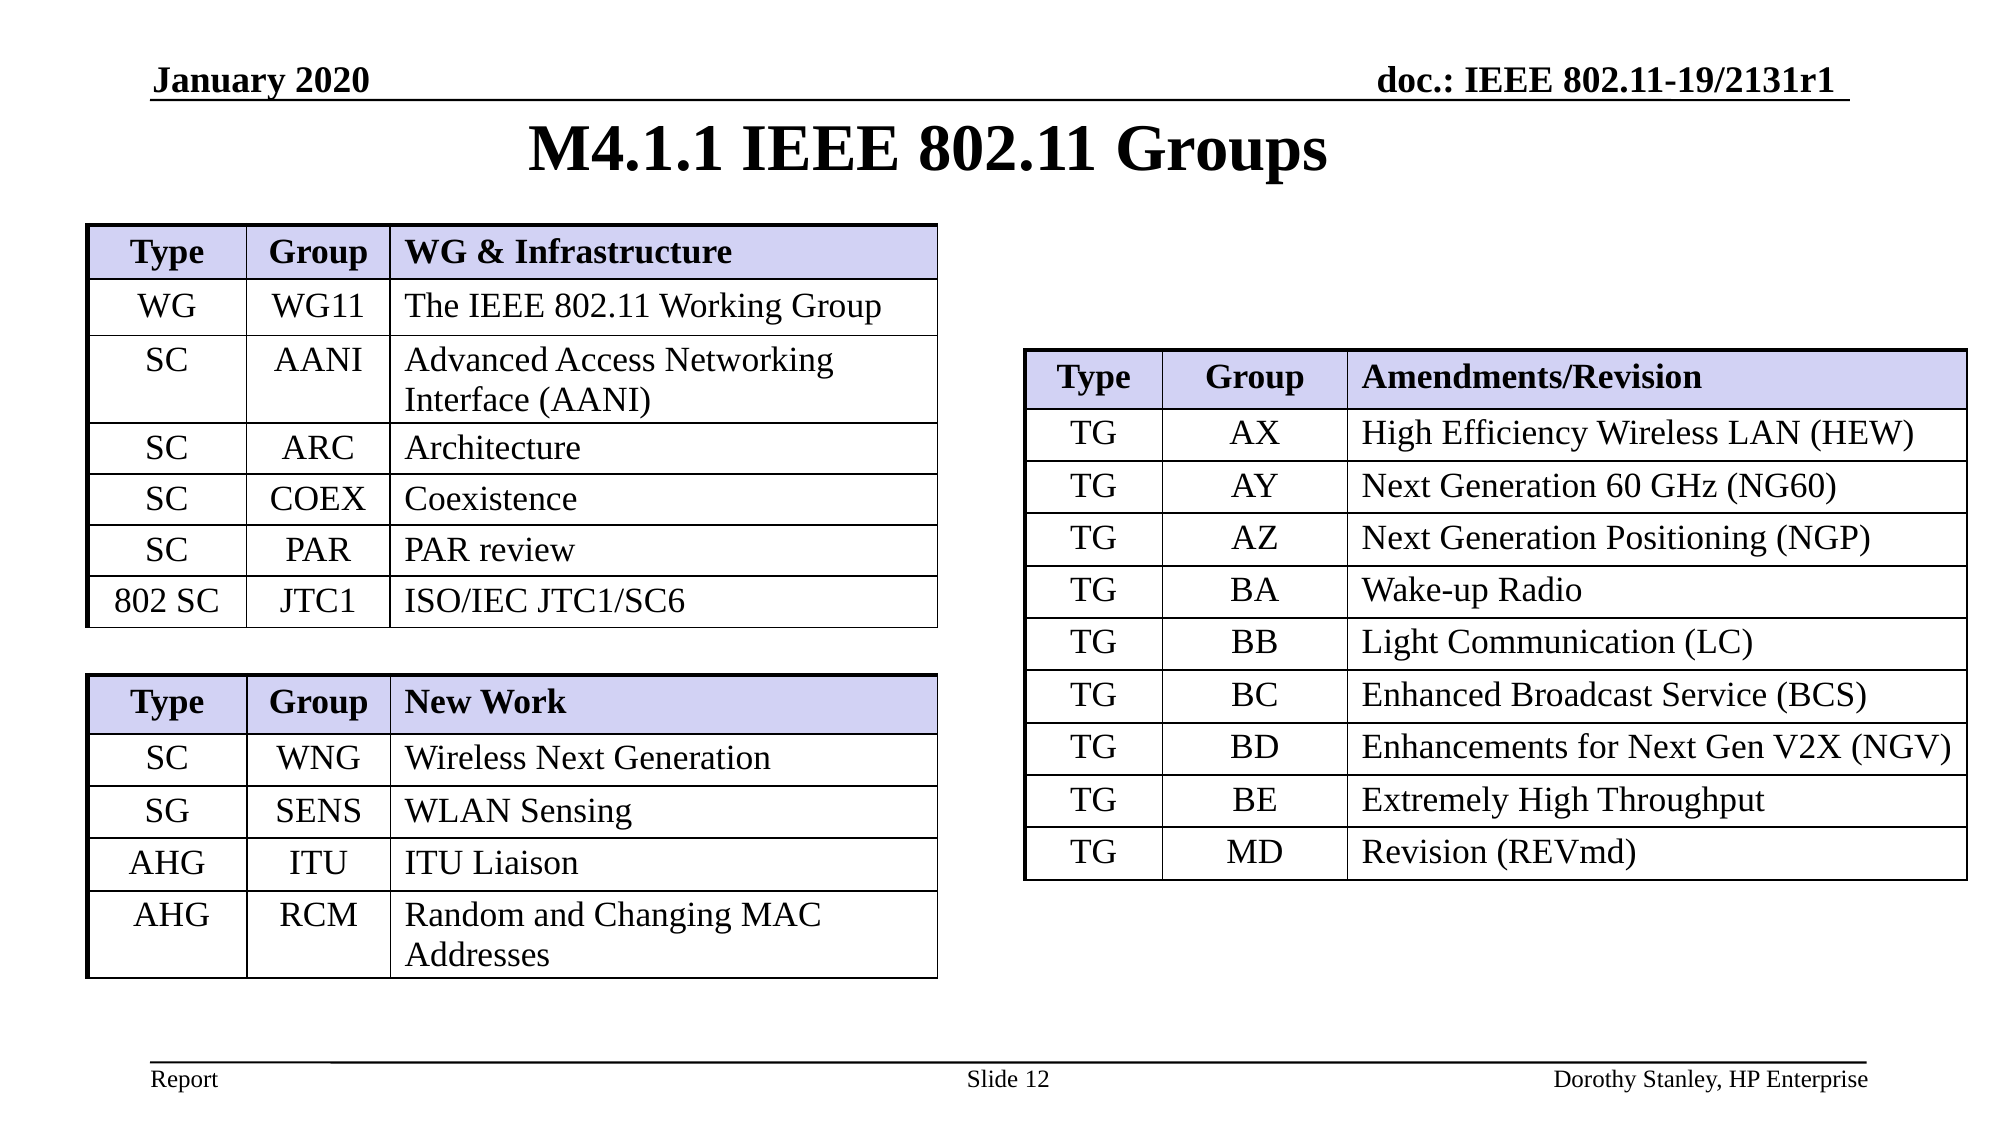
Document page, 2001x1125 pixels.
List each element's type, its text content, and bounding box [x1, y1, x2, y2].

table_cell TG [1027, 567, 1162, 617]
table_cell WG [90, 280, 246, 335]
table_cell Enhancements for Next Gen V2X (NGV) [1348, 724, 1966, 774]
table_header Group [1163, 352, 1347, 408]
table_cell AHG [90, 839, 246, 890]
table_cell AANI [247, 336, 389, 422]
table_cell ITU Liaison [391, 839, 937, 890]
table_cell RCM [248, 892, 390, 977]
table_header Group [247, 227, 389, 278]
table_cell Next Generation 60 GHz (NG60) [1348, 462, 1966, 512]
table_cell AZ [1163, 514, 1347, 565]
table_cell BA [1163, 567, 1347, 617]
table_cell Enhanced Broadcast Service (BCS) [1348, 671, 1966, 722]
table_cell BC [1163, 671, 1347, 722]
table_cell SC [90, 475, 246, 524]
table_header Type [1027, 352, 1162, 408]
table_cell TG [1027, 724, 1162, 774]
table_cell SENS [248, 787, 390, 837]
table_cell Revision (REVmd) [1348, 828, 1966, 879]
table_cell BE [1163, 776, 1347, 826]
table_cell SC [90, 526, 246, 575]
table_cell SC [90, 336, 246, 422]
table_cell TG [1027, 462, 1162, 512]
table_cell ITU [248, 839, 390, 890]
table_cell Light Communication (LC) [1348, 619, 1966, 669]
table_header Group [248, 677, 390, 733]
table_cell ARC [247, 424, 389, 473]
table_header Type [90, 227, 246, 278]
table_cell BD [1163, 724, 1347, 774]
table_cell SC [90, 735, 246, 785]
table_header Type [90, 677, 246, 733]
table_cell TG [1027, 410, 1162, 460]
table_cell WNG [248, 735, 390, 785]
table_cell 802 SC [90, 577, 246, 627]
table_cell AY [1163, 462, 1347, 512]
table_header WG & Infrastructure [391, 227, 937, 278]
table_cell TG [1027, 619, 1162, 669]
table_cell MD [1163, 828, 1347, 879]
table_cell TG [1027, 776, 1162, 826]
table_cell BB [1163, 619, 1347, 669]
table_cell Architecture [391, 424, 937, 473]
table_cell WLAN Sensing [391, 787, 937, 837]
title M4.1.1 IEEE 802.11 Groups [356, 105, 1519, 181]
table_header New Work [391, 677, 937, 733]
table_cell COEX [247, 475, 389, 524]
table_cell PAR [247, 526, 389, 575]
table_cell Wireless Next Generation [391, 735, 937, 785]
table_cell SC [90, 424, 246, 473]
table_cell Coexistence [391, 475, 937, 524]
table_cell TG [1027, 828, 1162, 879]
table_cell Extremely High Throughput [1348, 776, 1966, 826]
table_cell WG11 [247, 280, 389, 335]
table_cell Random and Changing MAC Addresses [391, 892, 937, 977]
table_cell AHG [90, 892, 246, 977]
table_cell JTC1 [247, 577, 389, 627]
table_header Amendments/Revision [1348, 352, 1966, 408]
table_cell Advanced Access Networking Interface (AANI) [391, 336, 937, 422]
table_cell Wake-up Radio [1348, 567, 1966, 617]
table_cell Next Generation Positioning (NGP) [1348, 514, 1966, 565]
table_cell The IEEE 802.11 Working Group [391, 280, 937, 335]
slide_number Slide 12 [964, 1061, 1053, 1093]
table_cell AX [1163, 410, 1347, 460]
table_cell TG [1027, 514, 1162, 565]
table_cell TG [1027, 671, 1162, 722]
table_cell SG [90, 787, 246, 837]
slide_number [152, 54, 406, 101]
table_cell High Efficiency Wireless LAN (HEW) [1348, 410, 1966, 460]
footer Dorothy Stanley, HP Enterprise [1512, 1061, 1869, 1093]
table_cell ISO/IEC JTC1/SC6 [391, 577, 937, 627]
table_cell PAR review [391, 526, 937, 575]
